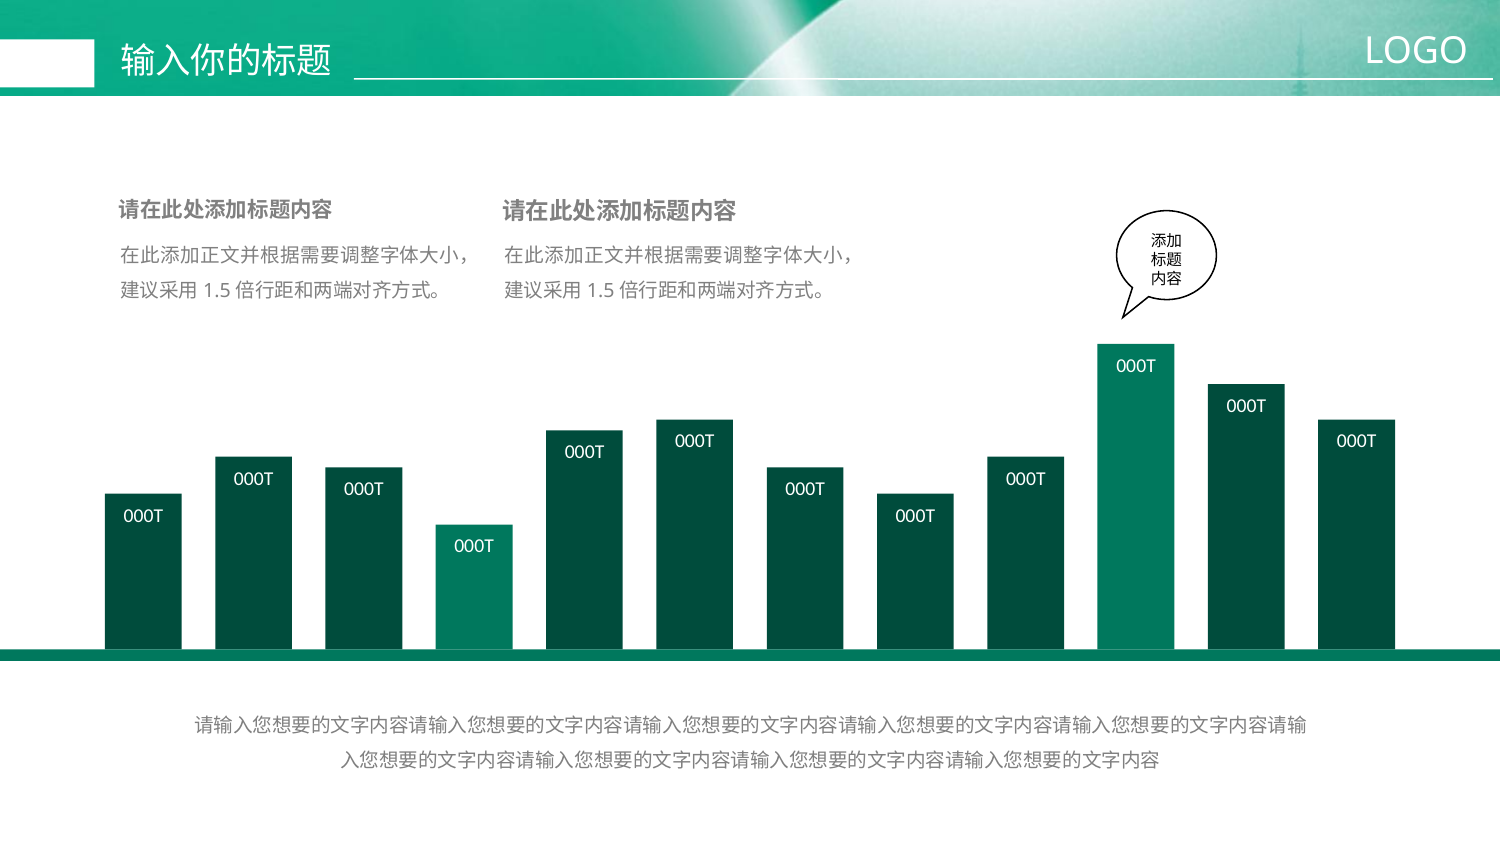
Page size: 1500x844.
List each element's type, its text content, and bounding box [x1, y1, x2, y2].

text_box 000T [1207, 384, 1285, 649]
text_box [0, 649, 1500, 661]
text_box 000T [435, 524, 513, 649]
text_box 000T [1097, 343, 1175, 649]
text_box 添加标题内容 [1116, 210, 1217, 318]
text_box 000T [987, 456, 1065, 649]
text_box 000T [546, 430, 623, 649]
text_box 000T [215, 456, 292, 649]
text_box 请输入您想要的文字内容请输入您想要的文字内容请输入您想要的文字内容请输入您想要的文字内容请输入您想要的文字内容请输入您想要的文字内容请输入您想要的文字内容请输入您想要的文字内容请输入您想要的文字内容 [185, 695, 1314, 778]
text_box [490, 190, 844, 308]
text_box 000T [1318, 419, 1396, 649]
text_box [107, 190, 460, 308]
text_box 000T [766, 467, 844, 649]
text_box 000T [656, 419, 733, 649]
text_box 000T [325, 467, 403, 649]
picture [0, 0, 1500, 96]
text_box 000T [877, 493, 954, 649]
text_box 000T [104, 493, 182, 649]
